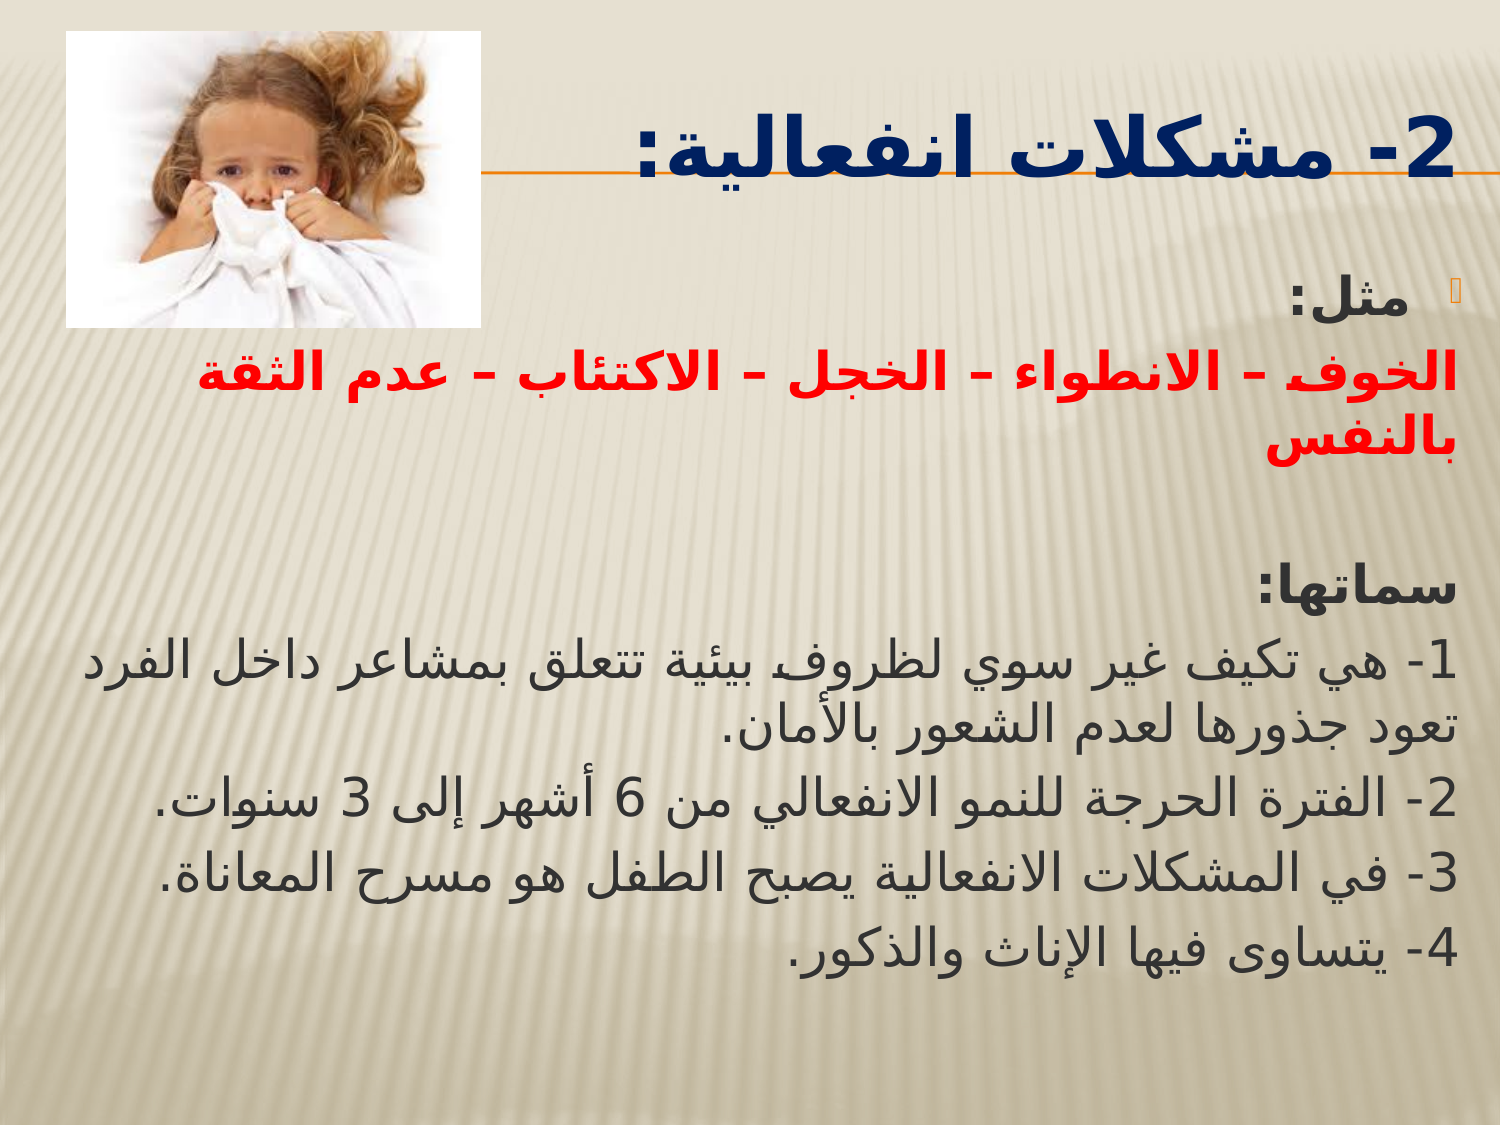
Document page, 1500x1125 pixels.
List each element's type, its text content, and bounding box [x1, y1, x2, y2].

picture [66, 30, 481, 329]
list مثل: الخوف – الانطواء – الخجل – الاكتئاب – عدم الثقة بالنفس سماتها: 1- هي تكيف غير سوي لظروف بيئية تتعلق بمشاعر داخل الفرد تعود جذورها لعدم الشعور بالأمان. 2- الفترة الحرجة للنمو الانفعالي من 6 أشهر إلى 3 سنوات. 3- في المشكلات الانفعالية يصبح الطفل هو مسرح المعاناة. 4- يتساوى فيها الإناث والذكور. [50, 254, 1475, 998]
title 2- مشكلات انفعالية: [490, 75, 1475, 213]
title 2- مشكلات انفعالية: [50, 75, 56, 213]
